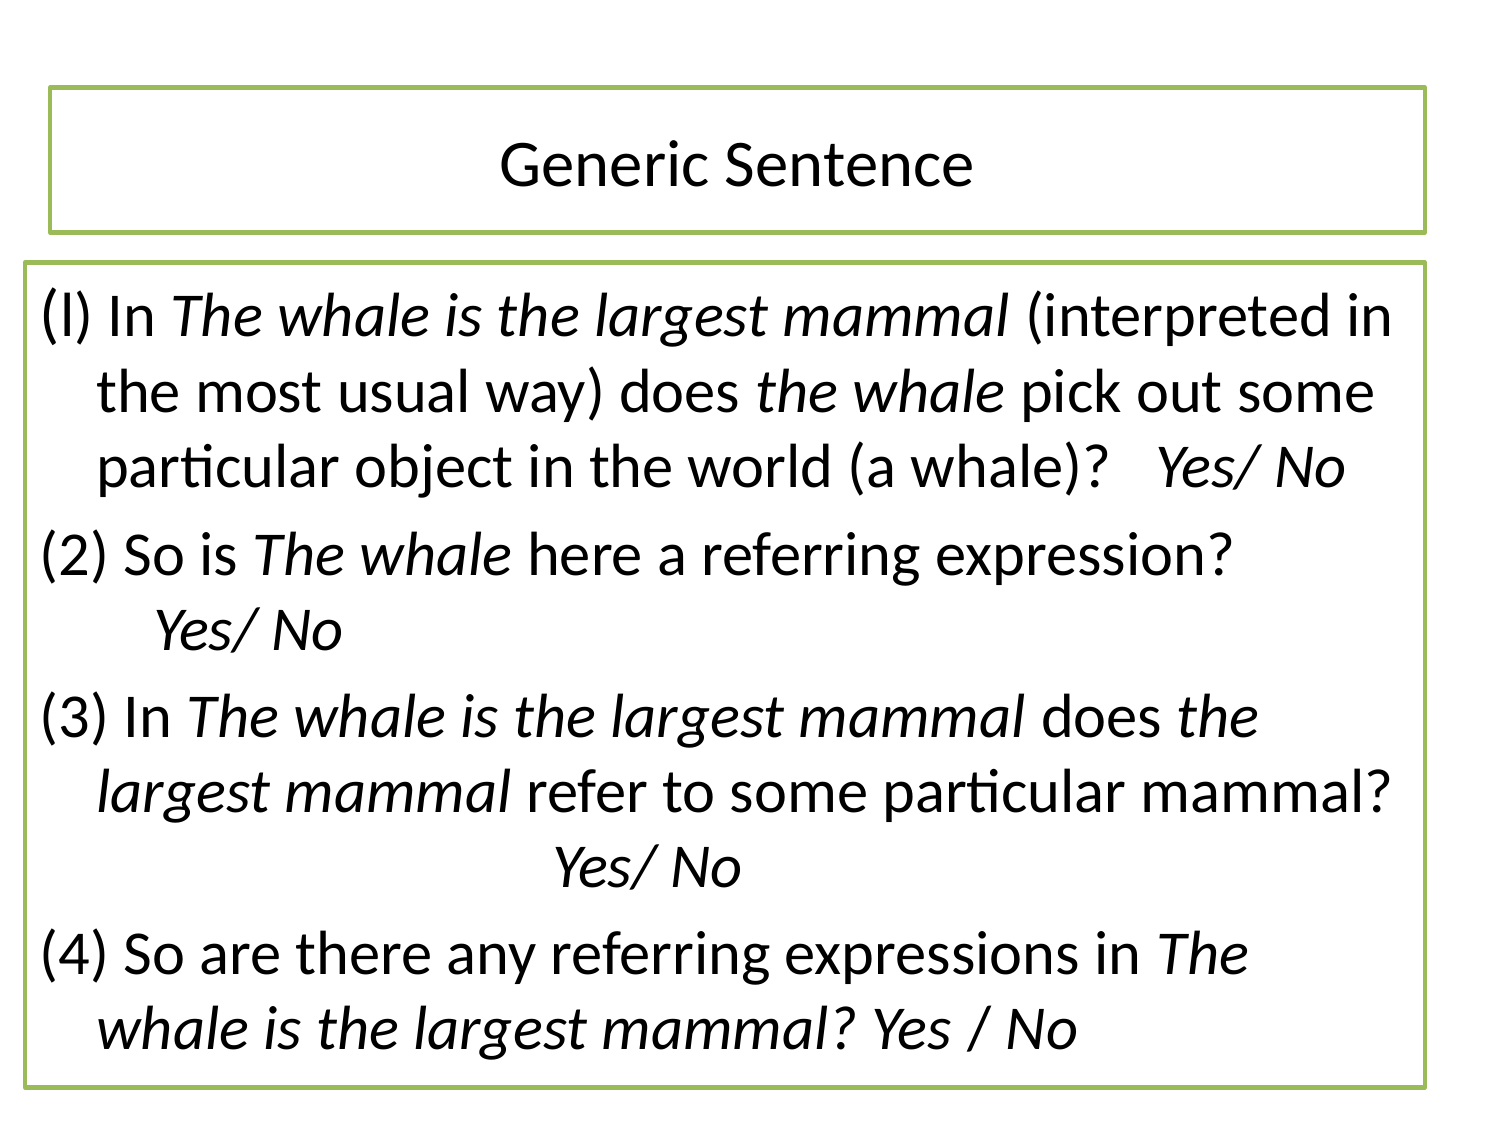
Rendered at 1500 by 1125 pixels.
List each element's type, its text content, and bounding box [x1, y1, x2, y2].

list (l) In The whale is the largest mammal (interpreted in the most usual way) does the whale pick out some particular object in the world (a whale)? Yes/ No (2) So is The whale here a referring expression? Yes/ No (3) In The whale is the largest mammal does the largest mammal refer to some particular mammal? Yes/ No (4) So are there any referring expressions in The whale is the largest mammal? Yes / No [23, 260, 1427, 1090]
title Generic Sentence [48, 85, 1427, 235]
